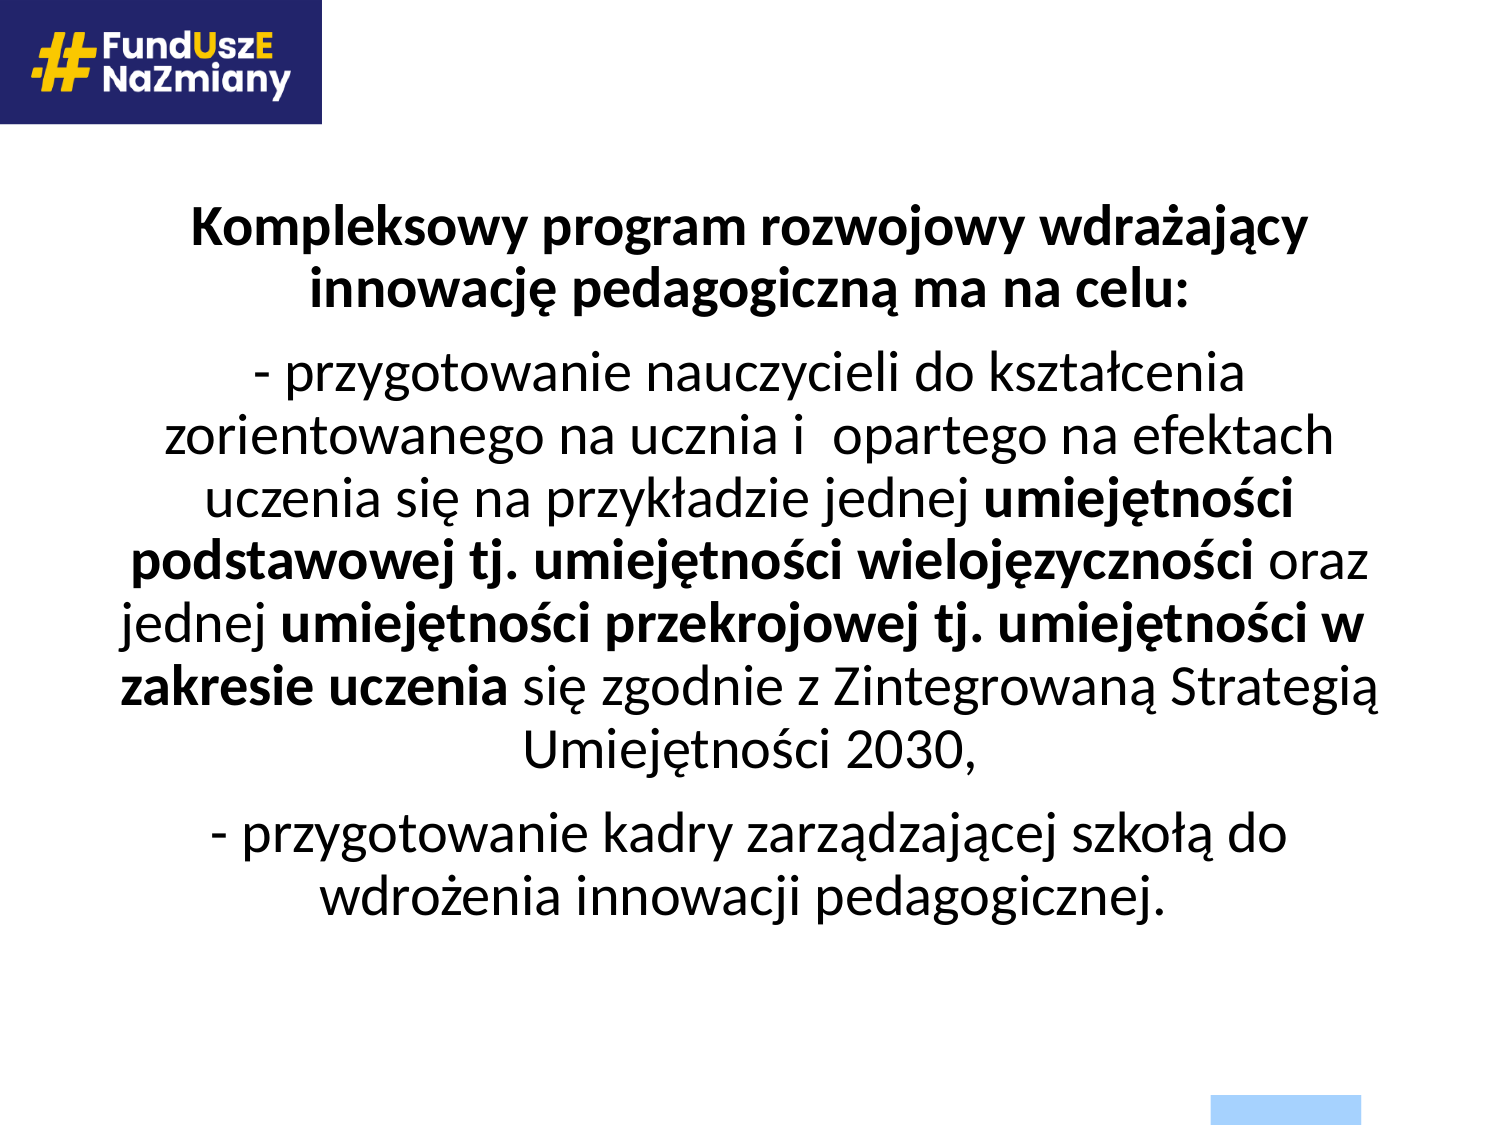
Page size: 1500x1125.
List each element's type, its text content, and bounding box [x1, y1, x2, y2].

picture [0, 0, 1500, 1125]
list Kompleksowy program rozwojowy wdrażający innowację pedagogiczną ma na celu: - przygotowanie nauczycieli do kształcenia zorientowanego na ucznia i opartego na efektach uczenia się na przykładzie jednej umiejętności podstawowej tj. umiejętności wielojęzyczności oraz jednej umiejętności przekrojowej tj. umiejętności w zakresie uczenia się zgodnie z Zintegrowaną Strategią Umiejętności 2030, - przygotowanie kadry zarządzającej szkołą do wdrożenia innowacji pedagogicznej. [103, 187, 1397, 1060]
